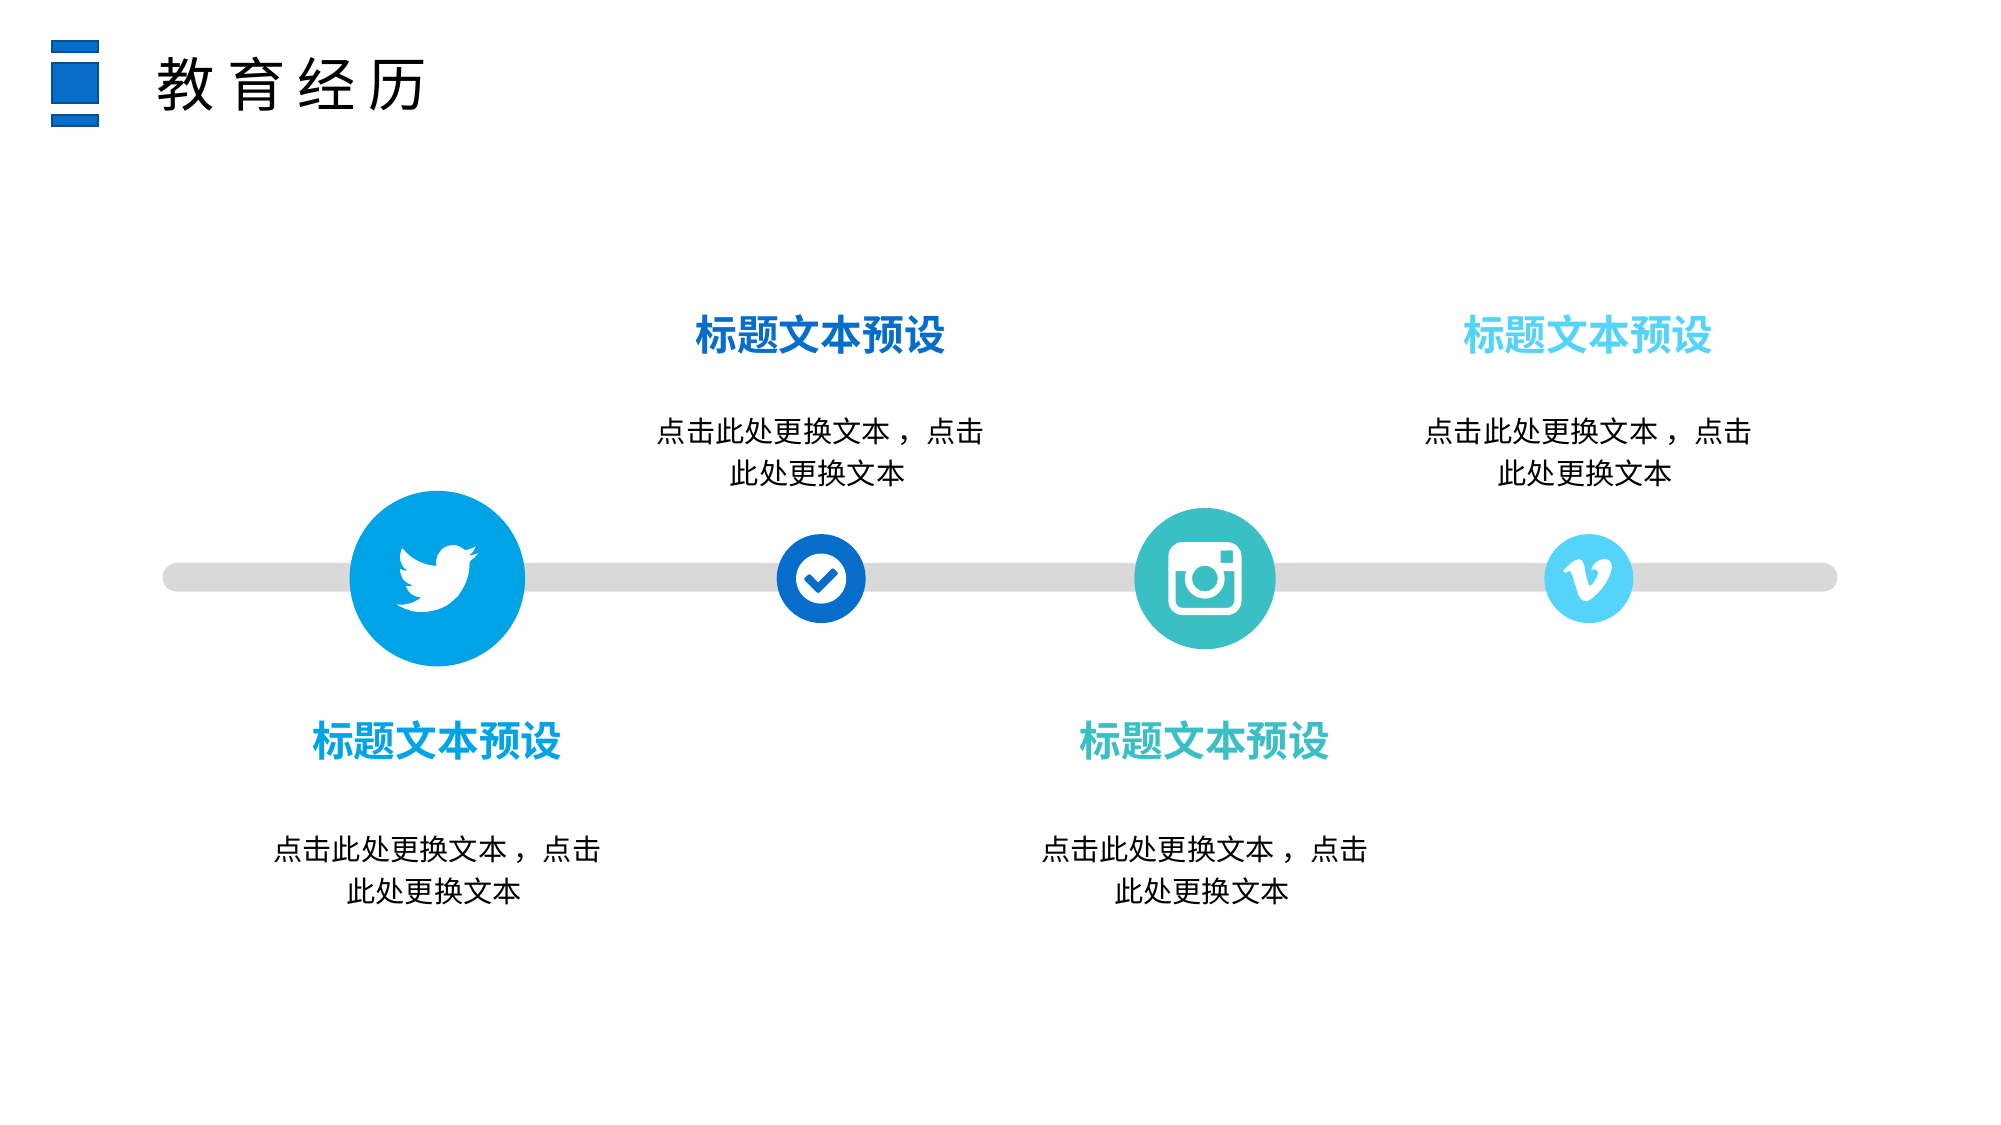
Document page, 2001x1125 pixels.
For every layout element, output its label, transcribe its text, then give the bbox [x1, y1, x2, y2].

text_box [162, 311, 1838, 929]
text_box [51, 40, 99, 126]
text_box 教育经历 [141, 40, 577, 126]
